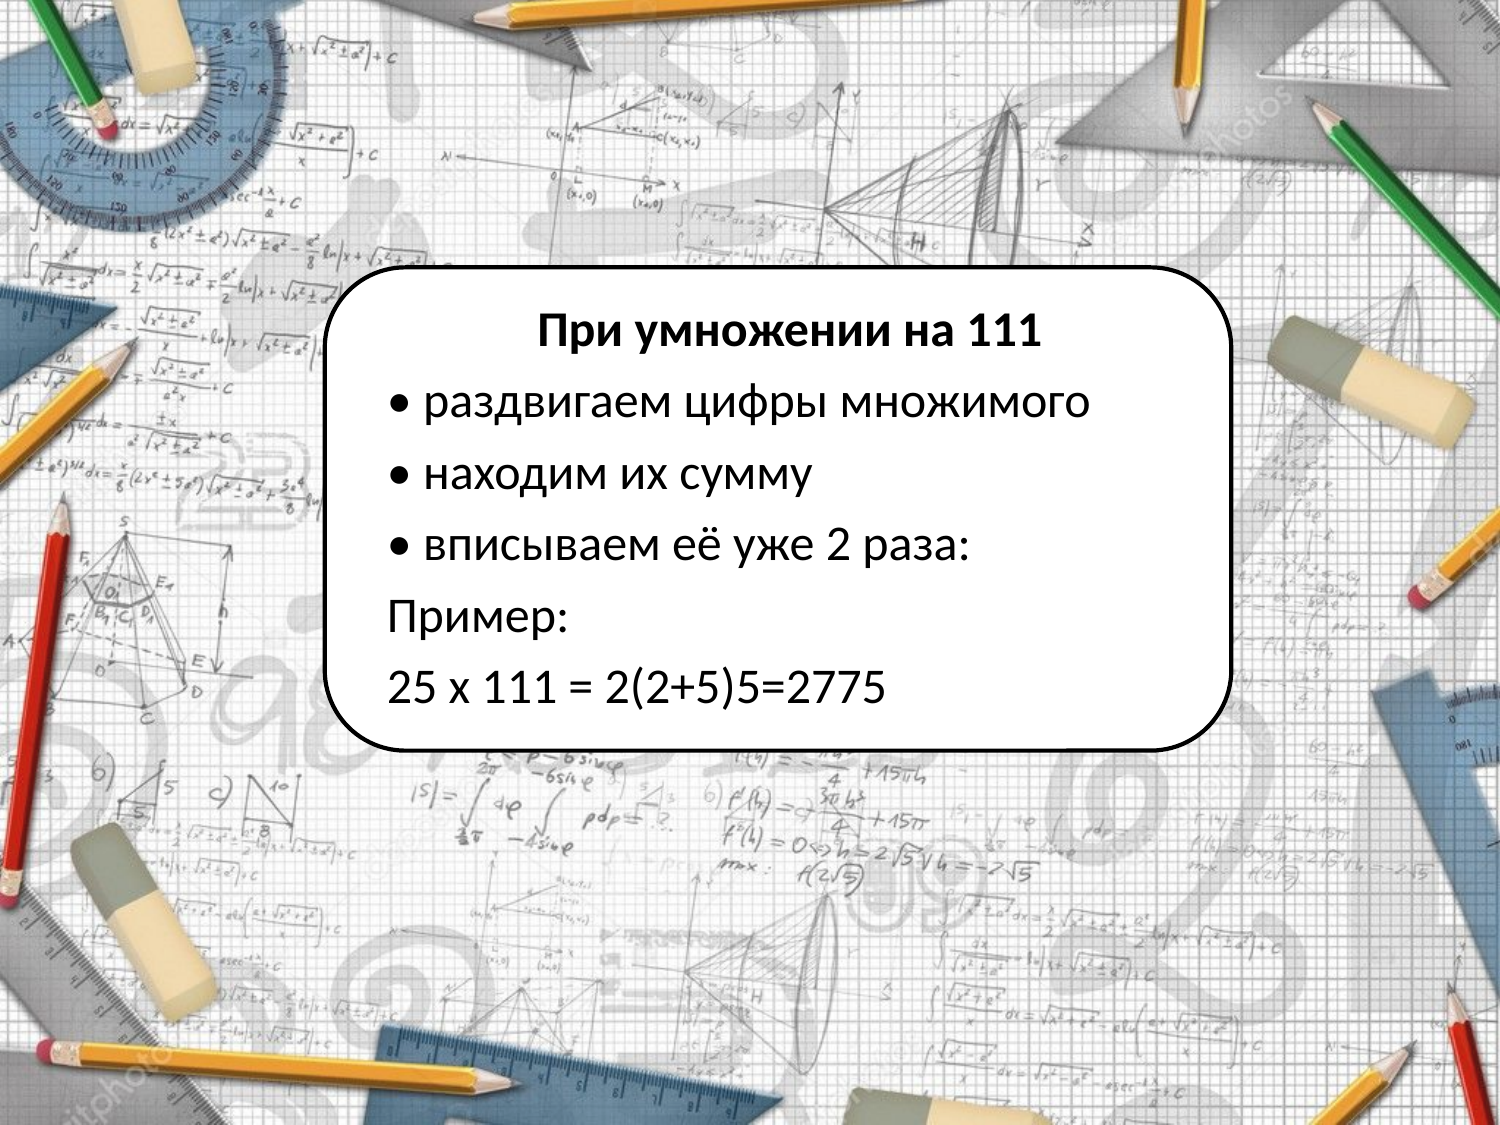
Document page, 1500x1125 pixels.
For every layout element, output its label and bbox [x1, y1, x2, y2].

picture [0, 0, 1500, 1125]
text_box [324, 266, 1232, 752]
